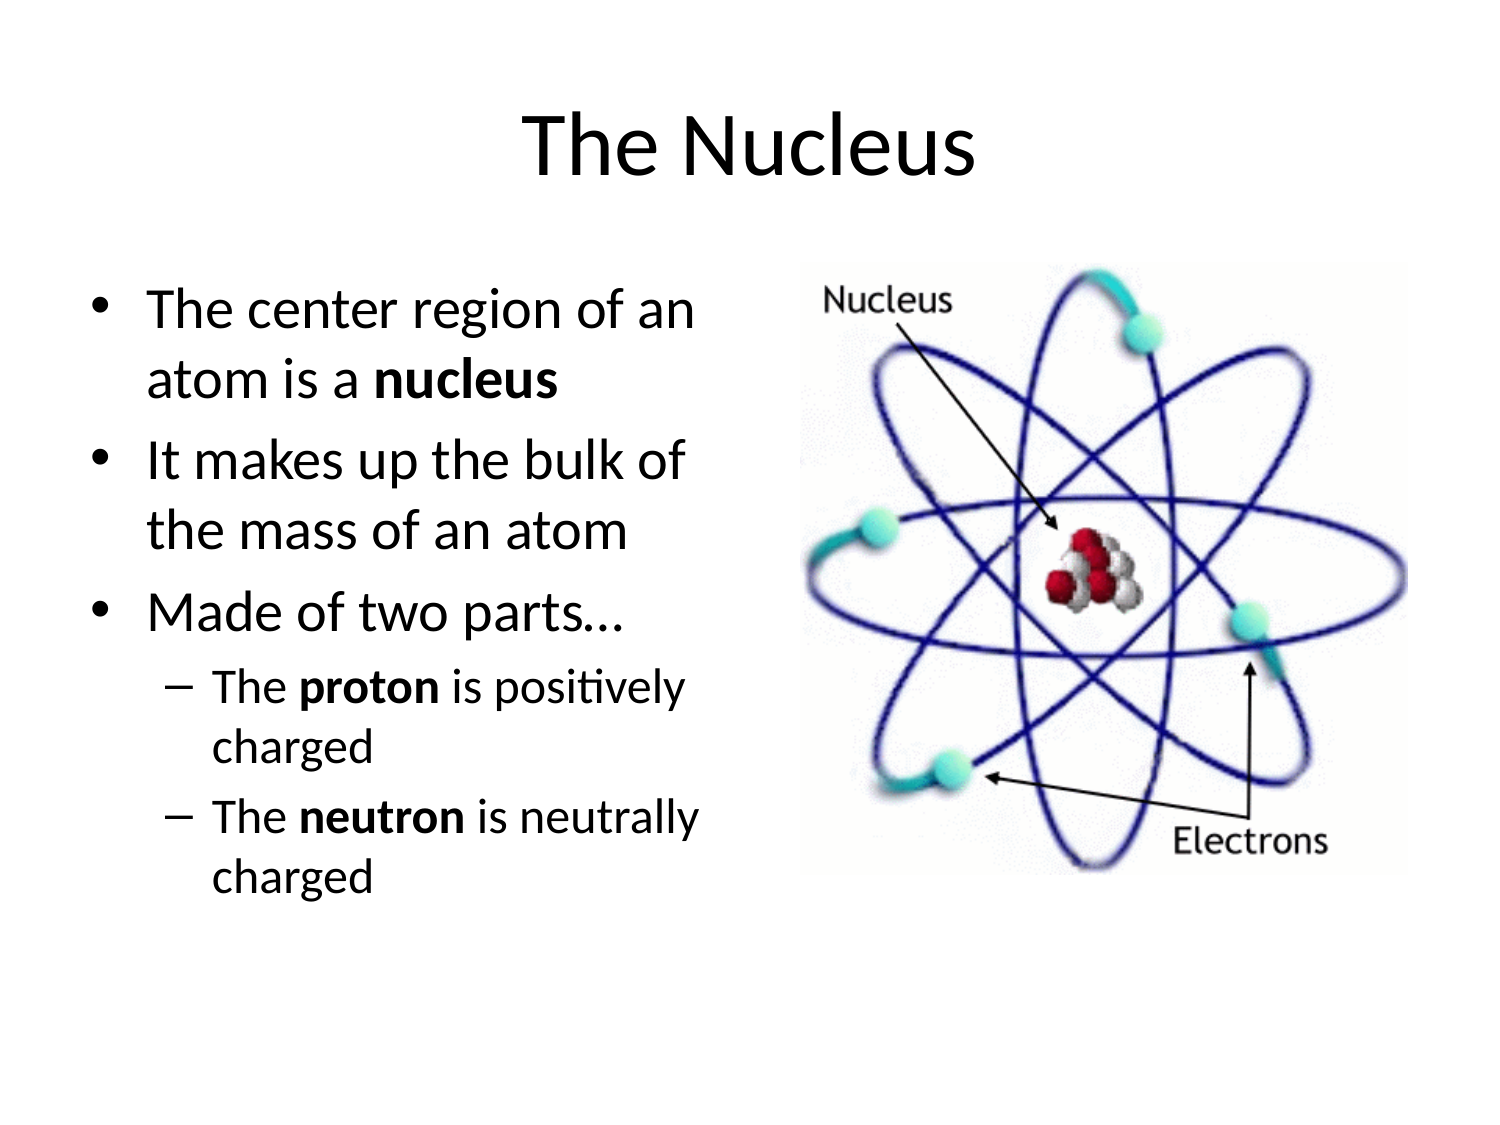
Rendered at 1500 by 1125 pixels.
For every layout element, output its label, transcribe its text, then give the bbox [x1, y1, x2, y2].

list The center region of an atom is a nucleus It makes up the bulk of the mass of an atom Made of two parts… The proton is positively charged The neutron is neutrally charged [75, 262, 738, 1005]
picture [799, 262, 1408, 876]
title The Nucleus [75, 45, 1425, 233]
